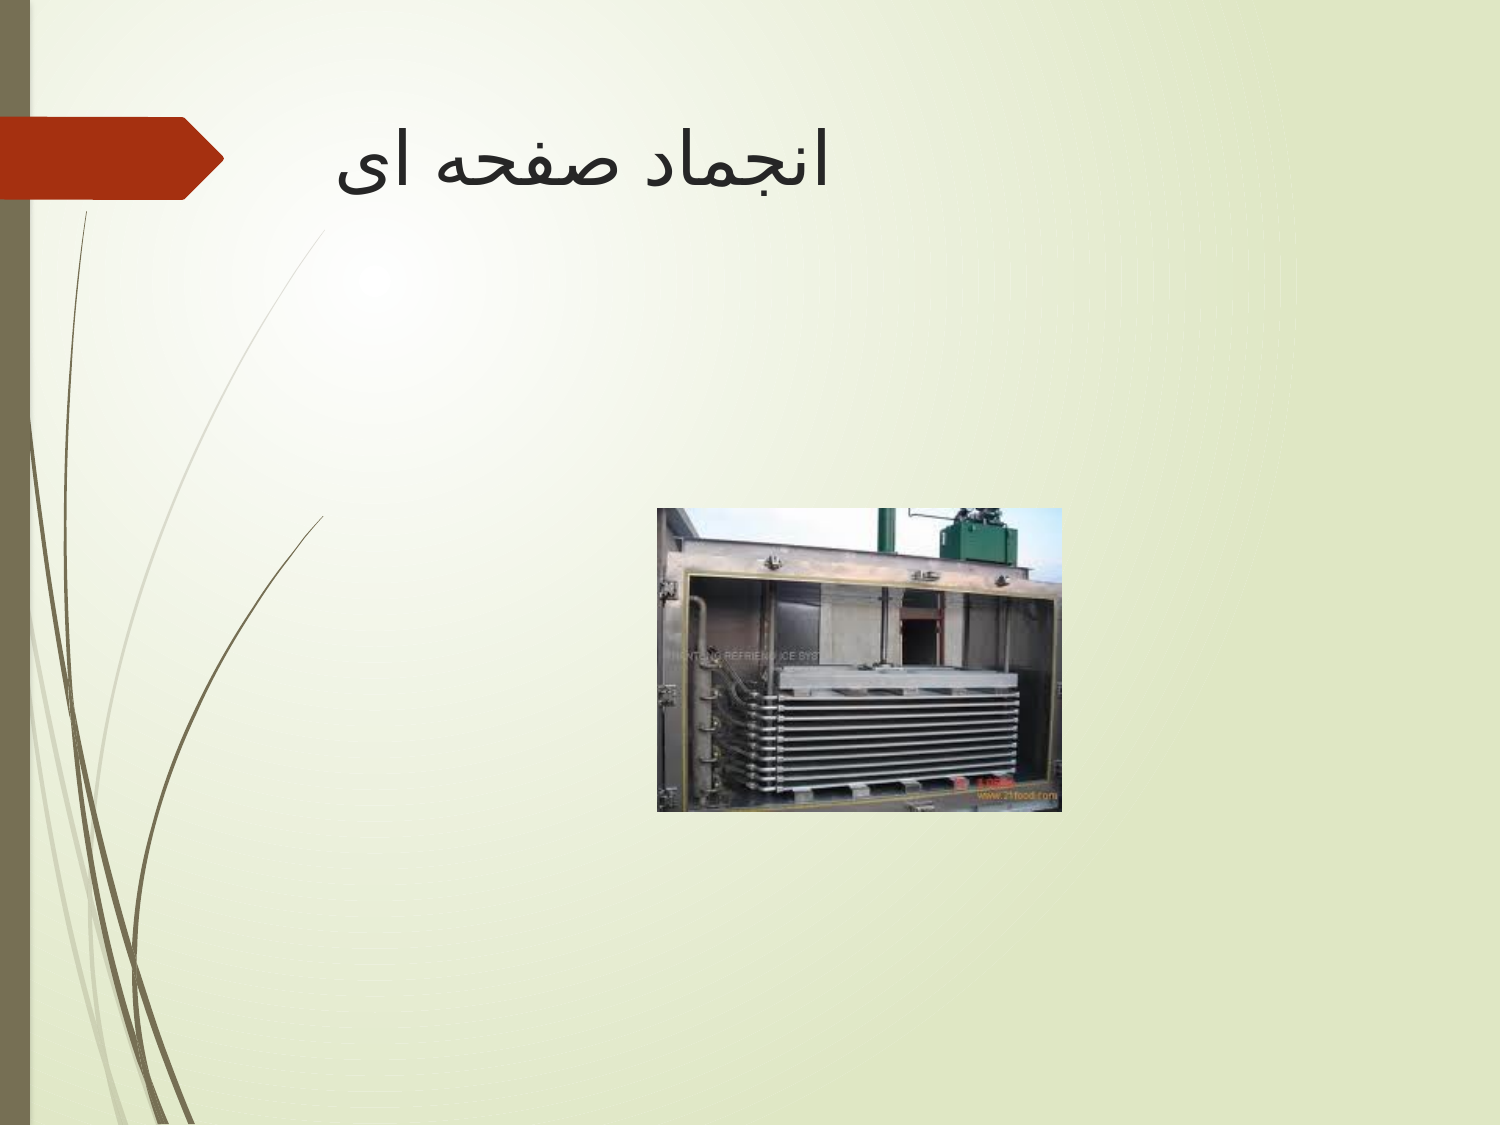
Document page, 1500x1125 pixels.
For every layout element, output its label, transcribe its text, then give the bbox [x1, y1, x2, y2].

title انجماد صفحه ای [319, 102, 1400, 313]
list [656, 508, 1062, 812]
